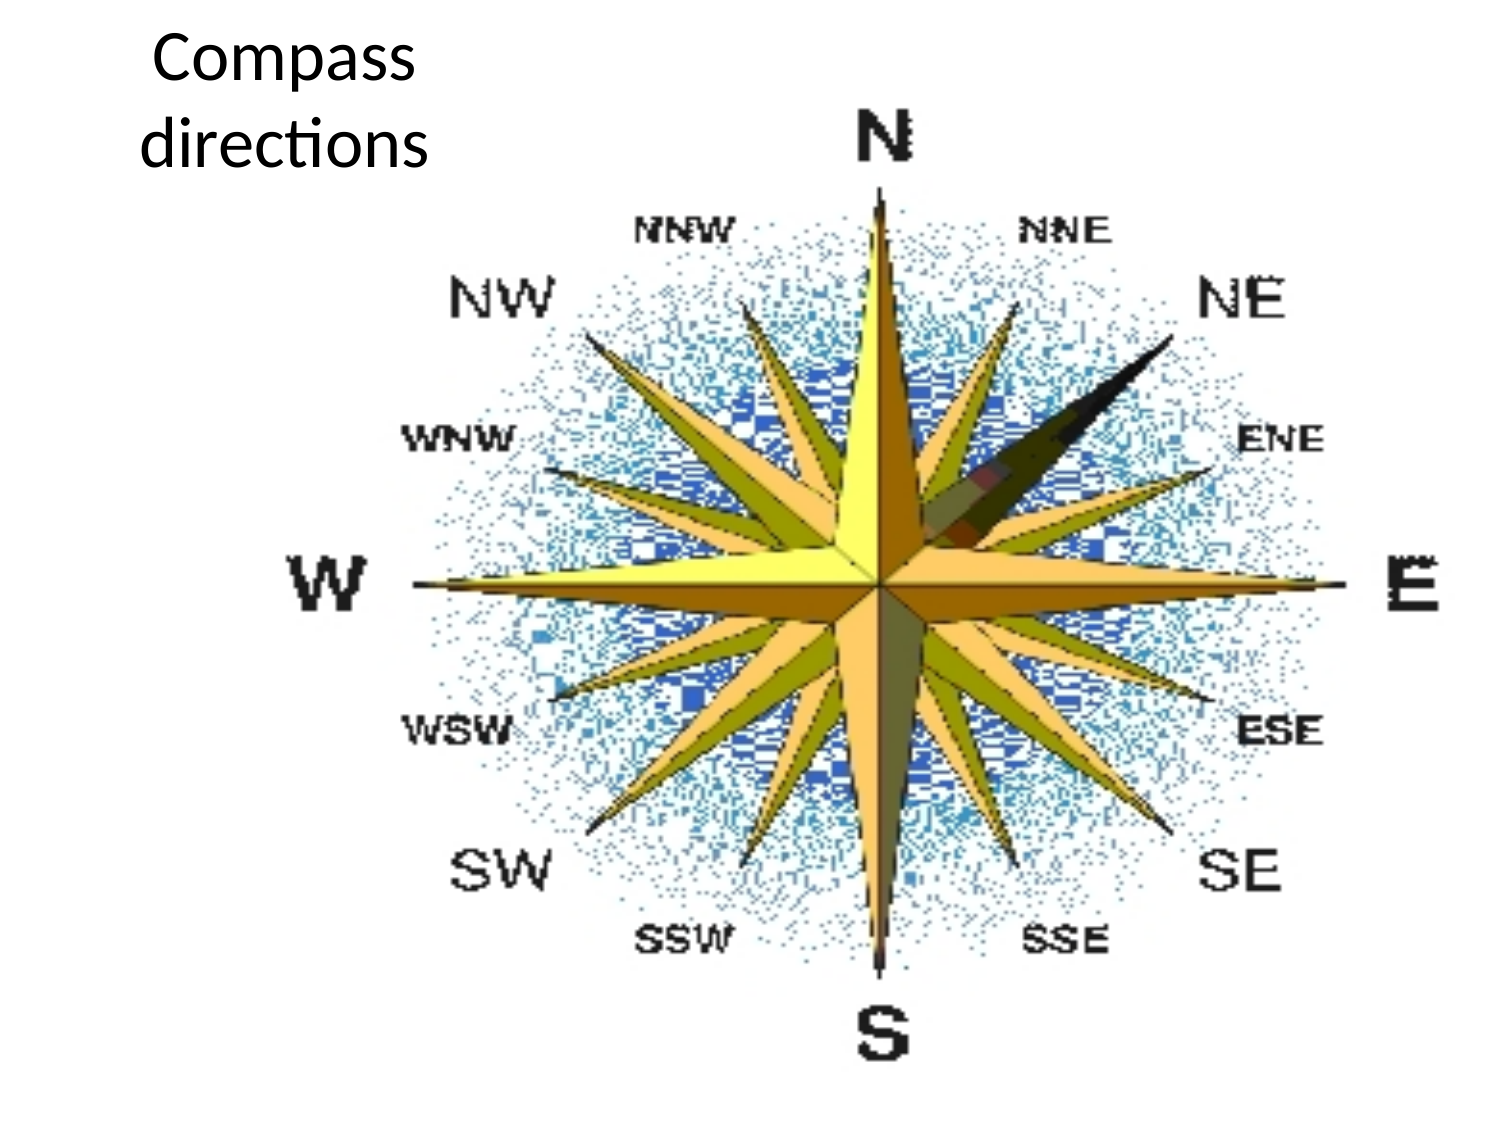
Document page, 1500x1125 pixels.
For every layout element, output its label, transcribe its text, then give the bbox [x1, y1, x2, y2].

title Compass directions [0, 0, 570, 190]
picture [257, 58, 1500, 1114]
